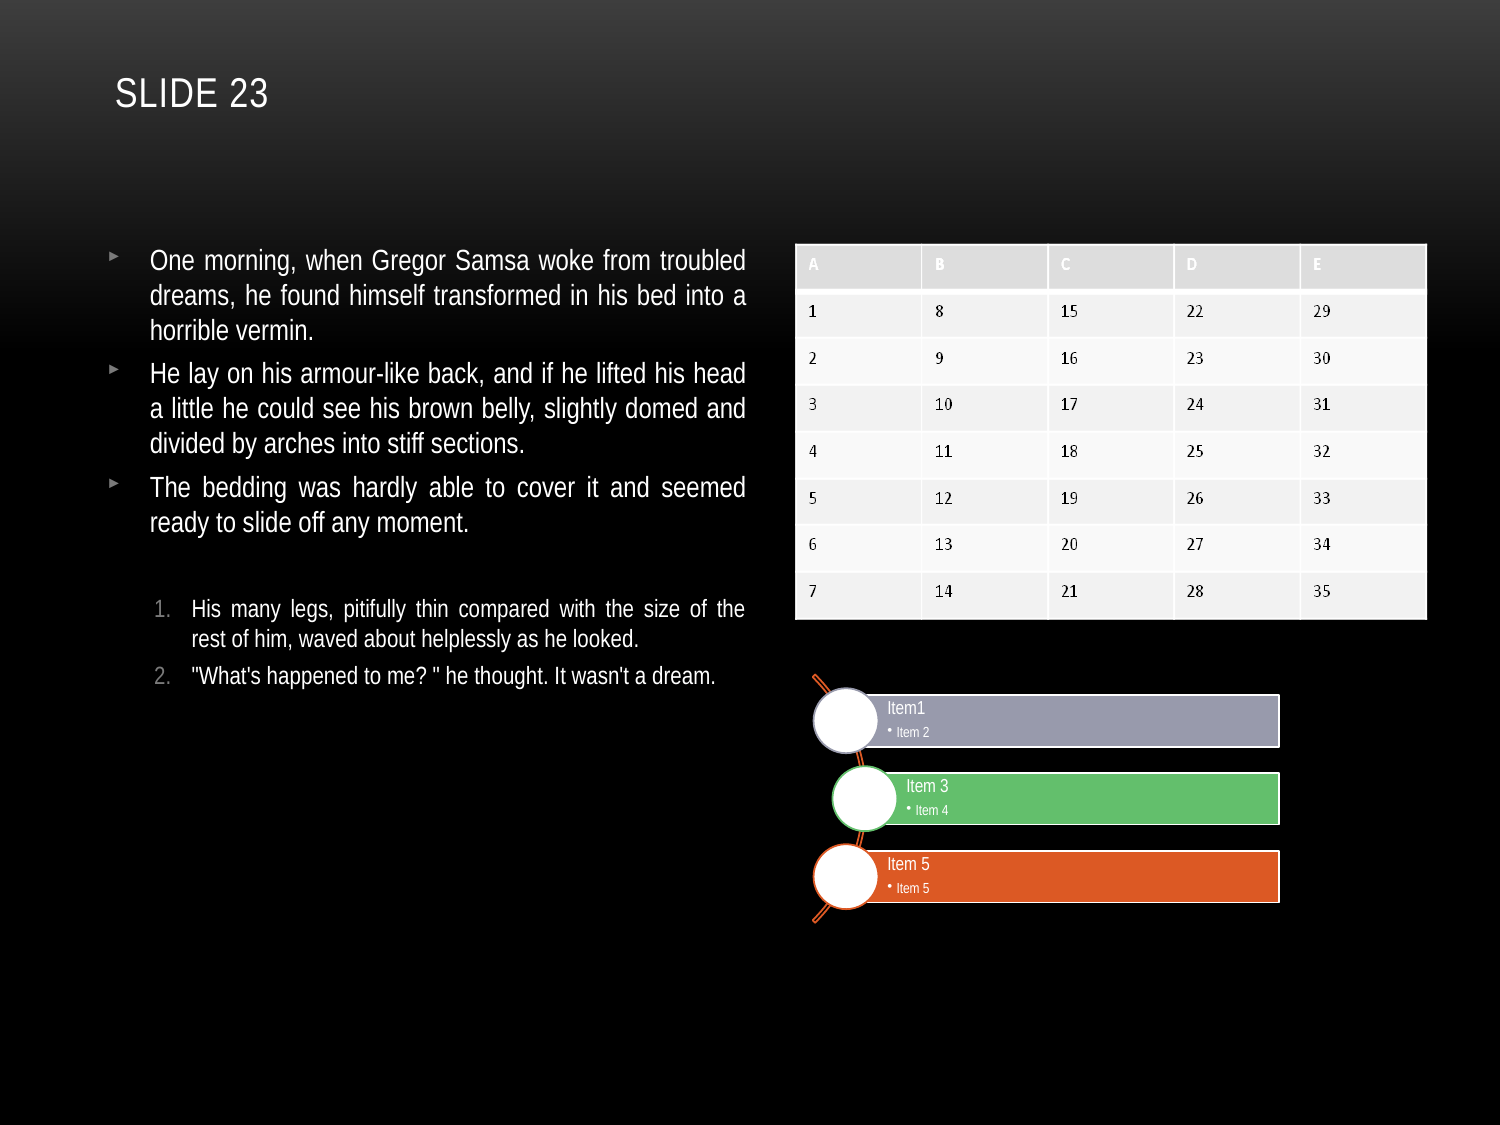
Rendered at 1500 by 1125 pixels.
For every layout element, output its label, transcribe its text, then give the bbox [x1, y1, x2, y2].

text_box One morning, when Gregor Samsa woke from troubled dreams, he found himself transformed in his bed into a horrible vermin. He lay on his armour-like back, and if he lifted his head a little he could see his brown belly, slightly domed and divided by arches into stiff sections. The bedding was hardly able to cover it and seemed ready to slide off any moment. His many legs, pitifully thin compared with the size of the rest of him, waved about helplessly as he looked. "What's happened to me? " he thought. It wasn't a dream. [74, 233, 762, 976]
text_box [808, 668, 1282, 929]
title Slide 23 [99, 19, 1400, 124]
picture [785, 233, 1436, 631]
